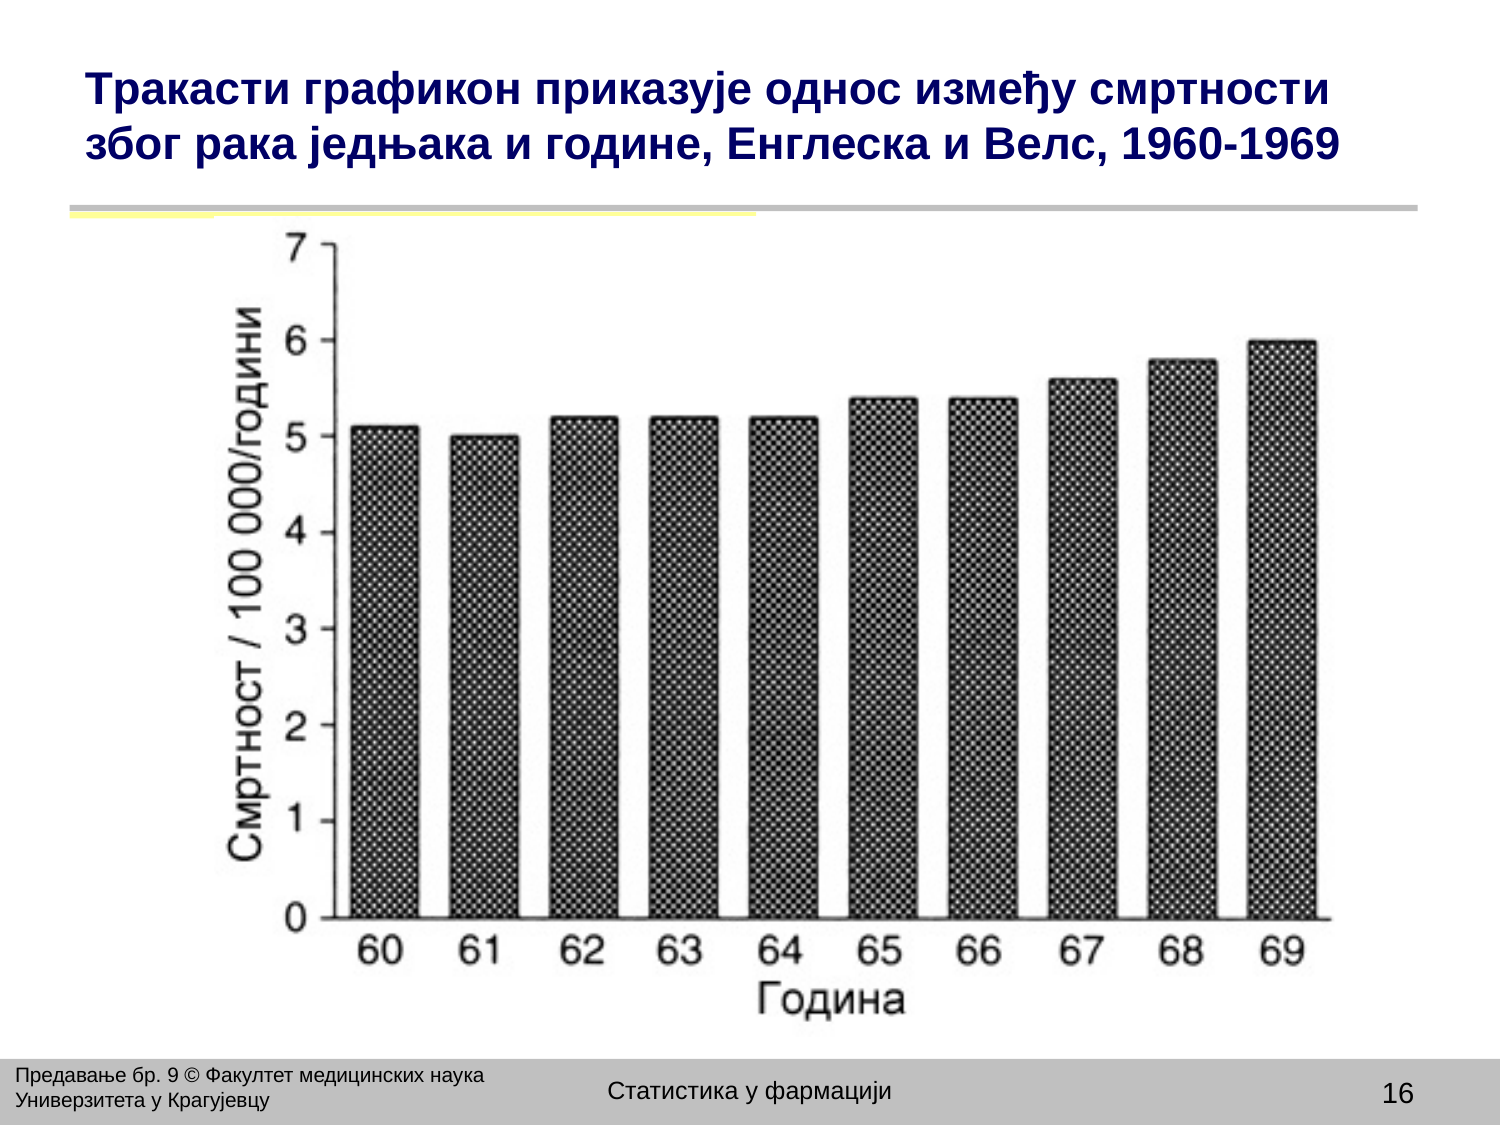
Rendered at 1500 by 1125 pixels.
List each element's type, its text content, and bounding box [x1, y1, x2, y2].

title Тракасти графикон приказује однос између смртности због рака једњака и године, Енглеска и Велс, 1960-1969 [69, 19, 1426, 208]
slide_number Предавање бр. 9 © Факултет медицинских наука Универзитета у Крагујевцу [0, 1053, 609, 1108]
slide_number 16 [1079, 1066, 1430, 1125]
picture [214, 216, 1342, 1037]
footer Статистика у фармацији [512, 1066, 988, 1125]
